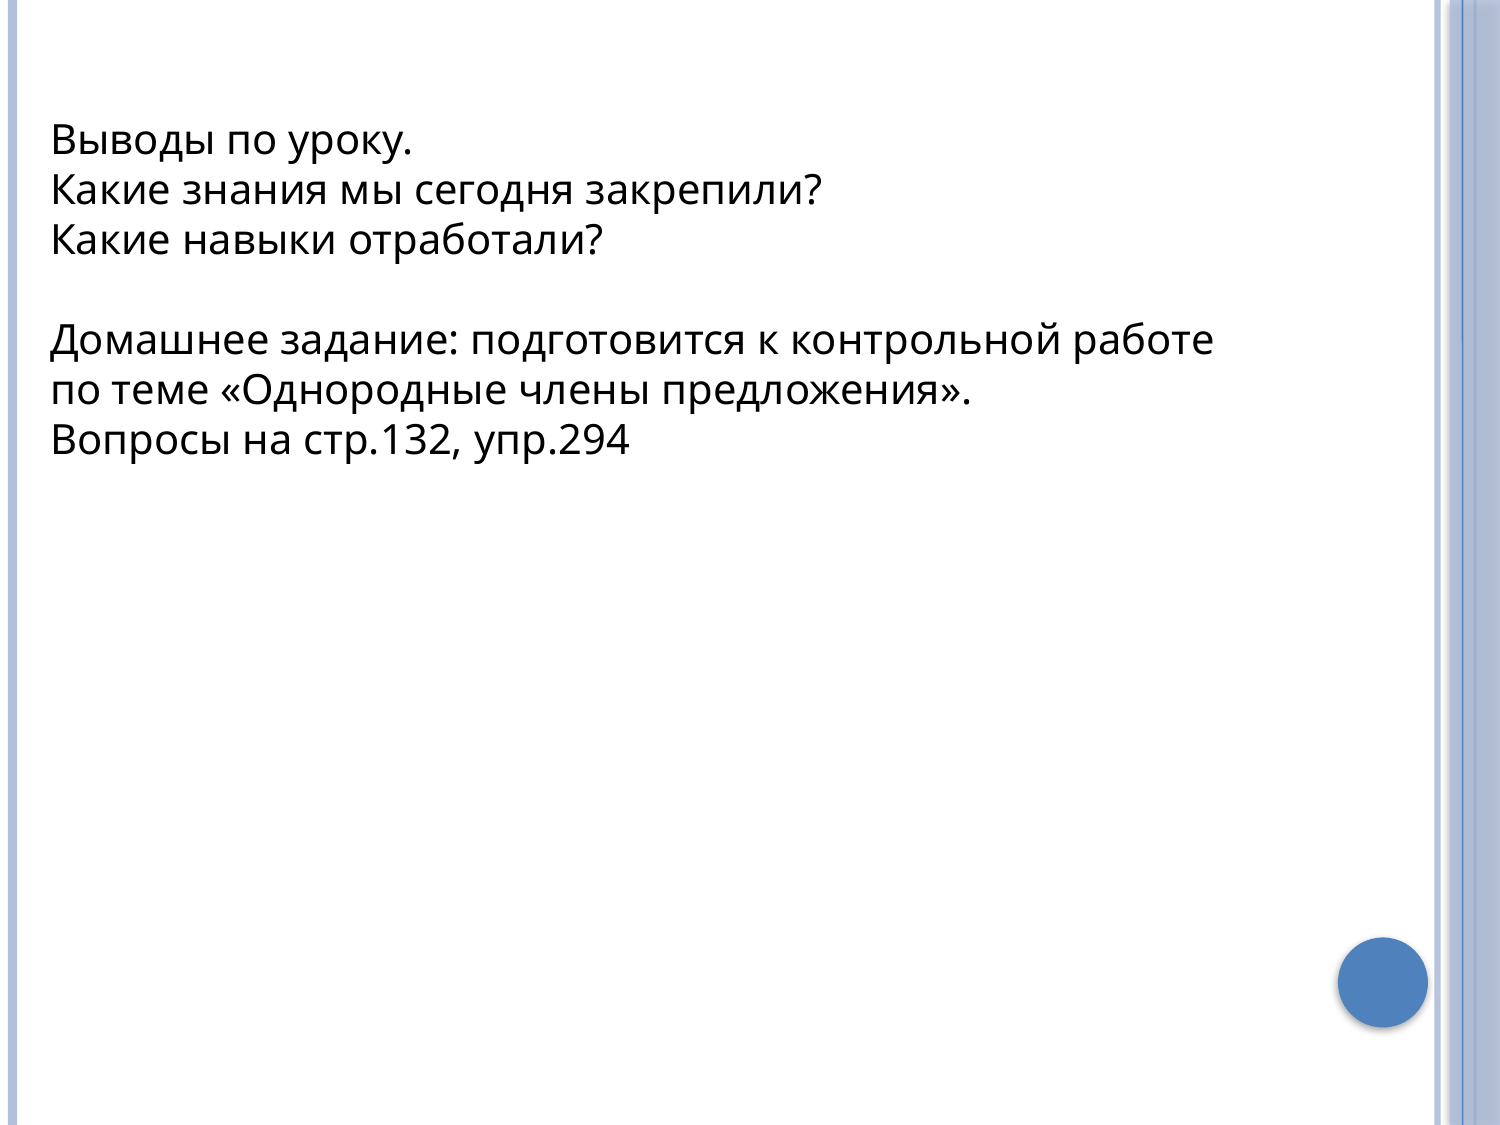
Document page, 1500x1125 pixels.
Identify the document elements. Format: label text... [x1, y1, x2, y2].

text_box Выводы по уроку. Какие знания мы сегодня закрепили? Какие навыки отработали? Домашнее задание: подготовится к контрольной работе по теме «Однородные члены предложения». Вопросы на стр.132, упр.294 [35, 105, 1437, 521]
